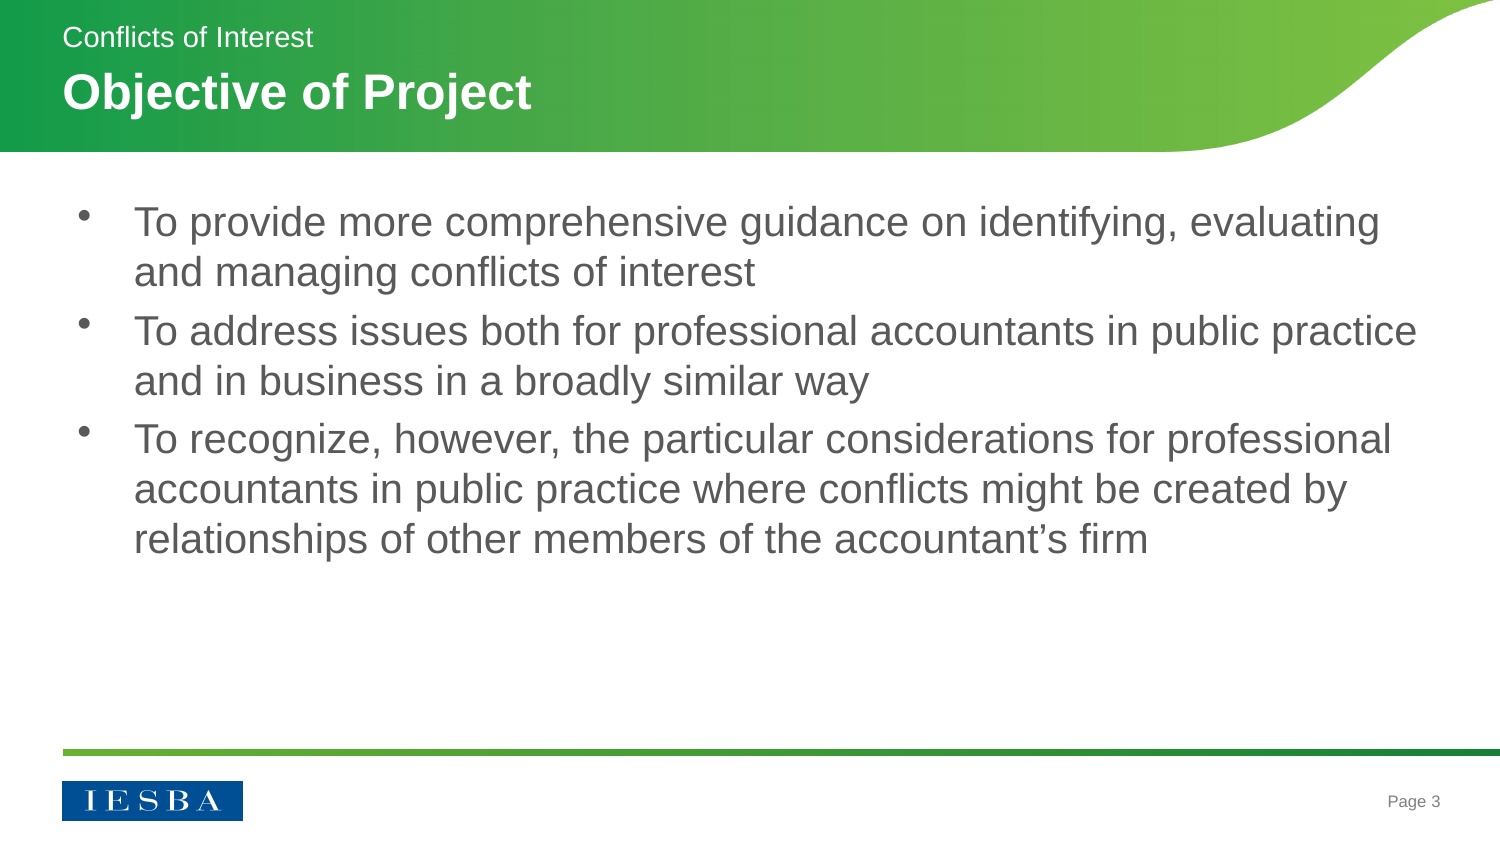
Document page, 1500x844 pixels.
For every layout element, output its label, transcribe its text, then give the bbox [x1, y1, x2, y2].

list To provide more comprehensive guidance on identifying, evaluating and managing conflicts of interest To address issues both for professional accountants in public practice and in business in a broadly similar way To recognize, however, the particular considerations for professional accountants in public practice where conflicts might be created by relationships of other members of the accountant’s firm [62, 187, 1450, 694]
picture [0, 0, 1497, 152]
picture [62, 781, 243, 821]
subtitle Conflicts of Interest [62, 18, 500, 47]
title Objective of Project [62, 56, 1300, 122]
